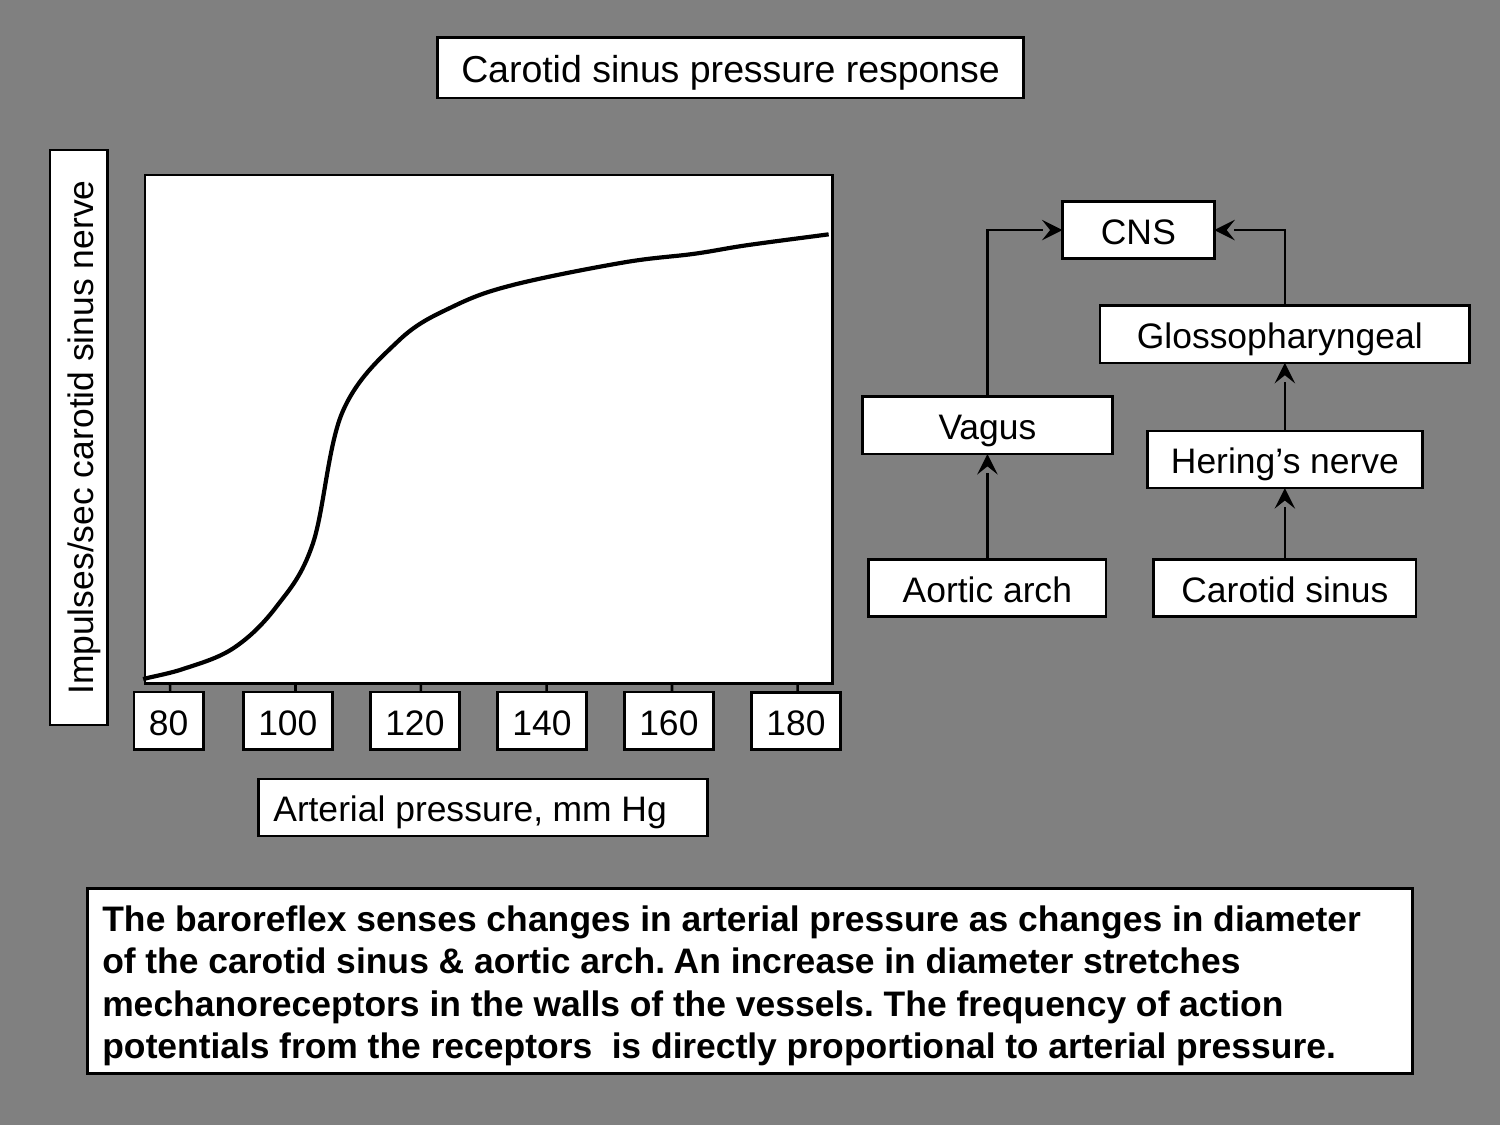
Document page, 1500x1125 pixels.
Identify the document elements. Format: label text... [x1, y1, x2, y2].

text_box Arterial pressure, mm Hg [258, 778, 708, 836]
text_box Impulses/sec carotid sinus nerve [50, 150, 108, 726]
title Carotid sinus pressure response [436, 36, 1025, 99]
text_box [132, 174, 843, 753]
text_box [862, 199, 1470, 619]
text_box The baroreflex senses changes in arterial pressure as changes in diameter of the carotid sinus & aortic arch. An increase in diameter stretches mechanoreceptors in the walls of the vessels. The frequency of action potentials from the receptors is directly proportional to arterial pressure. [87, 888, 1413, 1074]
